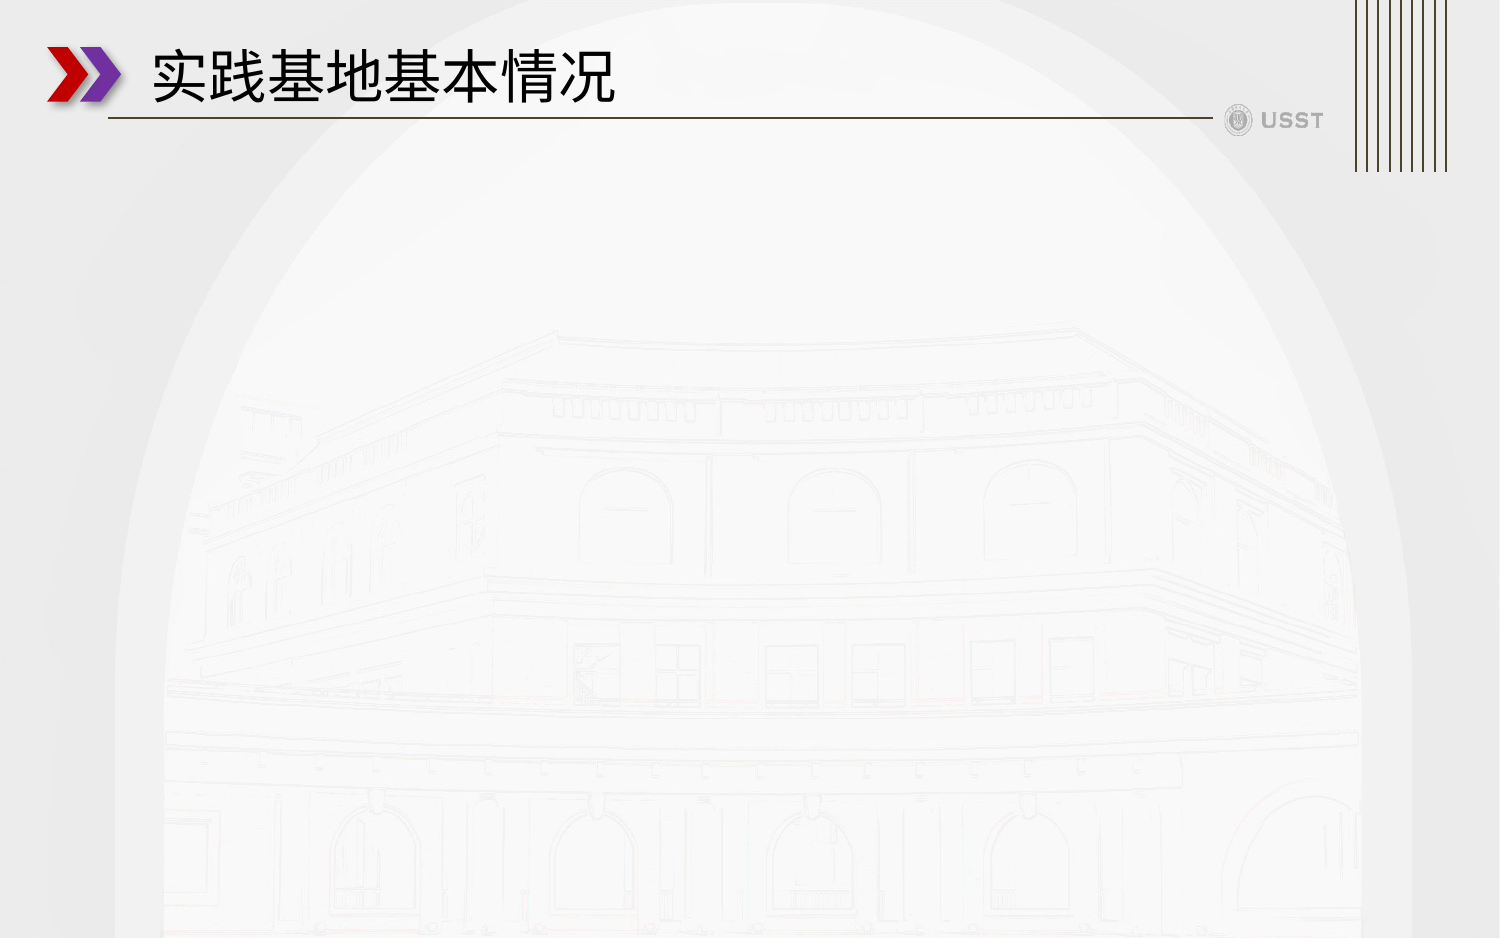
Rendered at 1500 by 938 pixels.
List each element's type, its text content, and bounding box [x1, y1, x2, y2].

picture [1424, 0, 1434, 31]
picture [1391, 0, 1400, 31]
picture [1413, 0, 1422, 31]
title 实践基地基本情况 [135, 31, 1489, 119]
picture [1402, 0, 1411, 31]
picture [0, 0, 1500, 938]
picture [1368, 0, 1377, 31]
picture [1379, 0, 1389, 31]
picture [1357, 0, 1366, 31]
picture [1266, 119, 1273, 125]
picture [1436, 0, 1445, 31]
